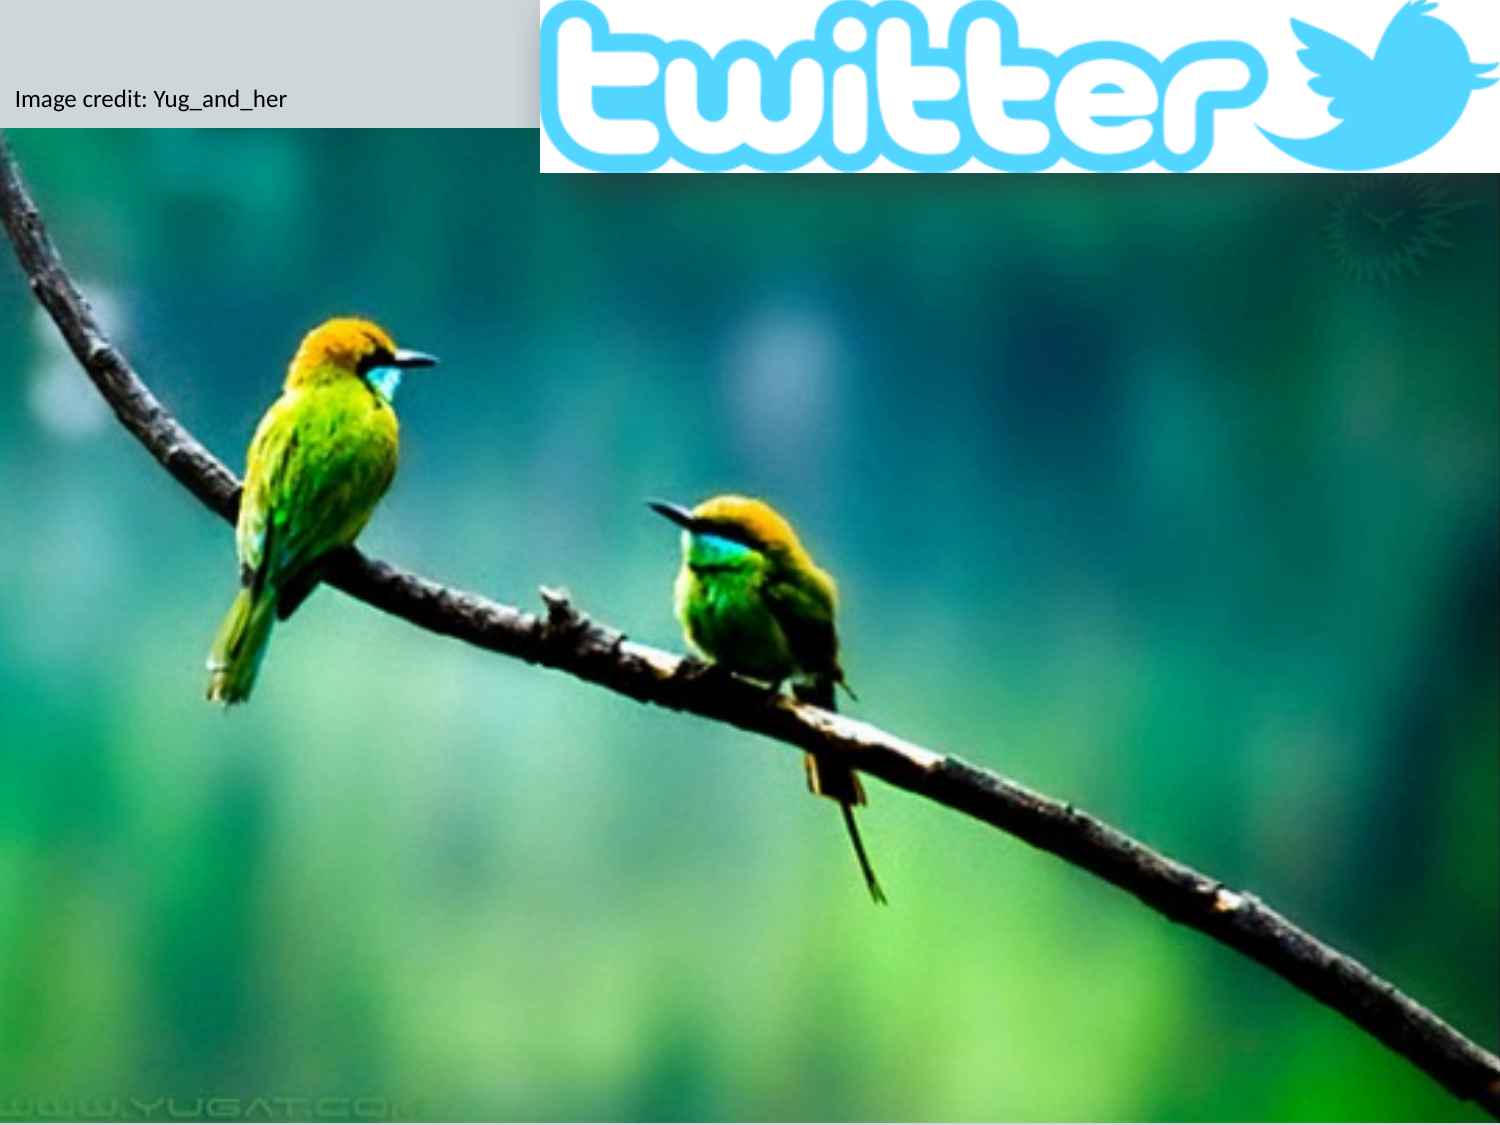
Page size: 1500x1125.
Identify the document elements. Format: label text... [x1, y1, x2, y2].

text_box Image credit: Yug_and_her [0, 75, 332, 120]
picture [0, 0, 1500, 1123]
